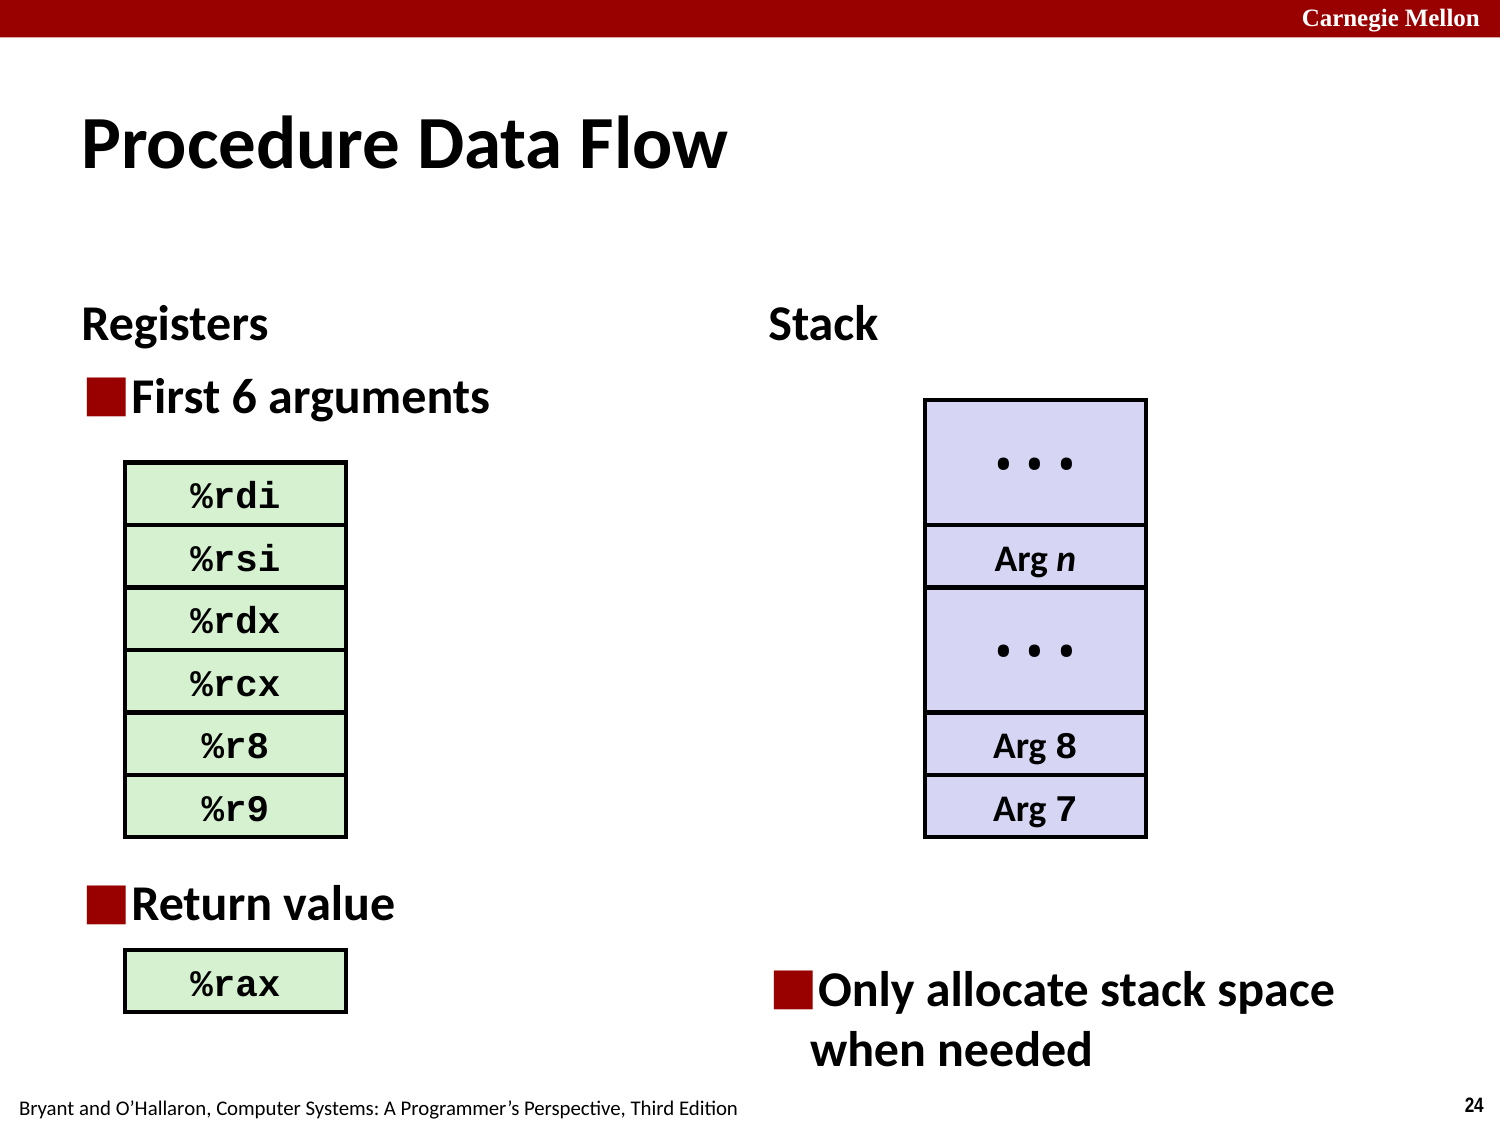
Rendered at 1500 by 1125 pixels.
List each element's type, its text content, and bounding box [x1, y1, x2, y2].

list Registers [75, 251, 738, 356]
text_box %rsi [125, 524, 346, 587]
title Procedure Data Flow [75, 45, 1425, 233]
list Only allocate stack space when needed [761, 950, 1425, 1005]
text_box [924, 399, 1146, 838]
list First 6 arguments Return value [75, 356, 738, 1005]
text_box %rax [125, 949, 346, 1013]
text_box %r8 [125, 712, 346, 774]
text_box %rdx [125, 587, 346, 649]
text_box %rcx [125, 649, 346, 712]
text_box %rdi [125, 462, 346, 524]
list Stack [761, 251, 1425, 357]
text_box %r9 [125, 774, 346, 838]
